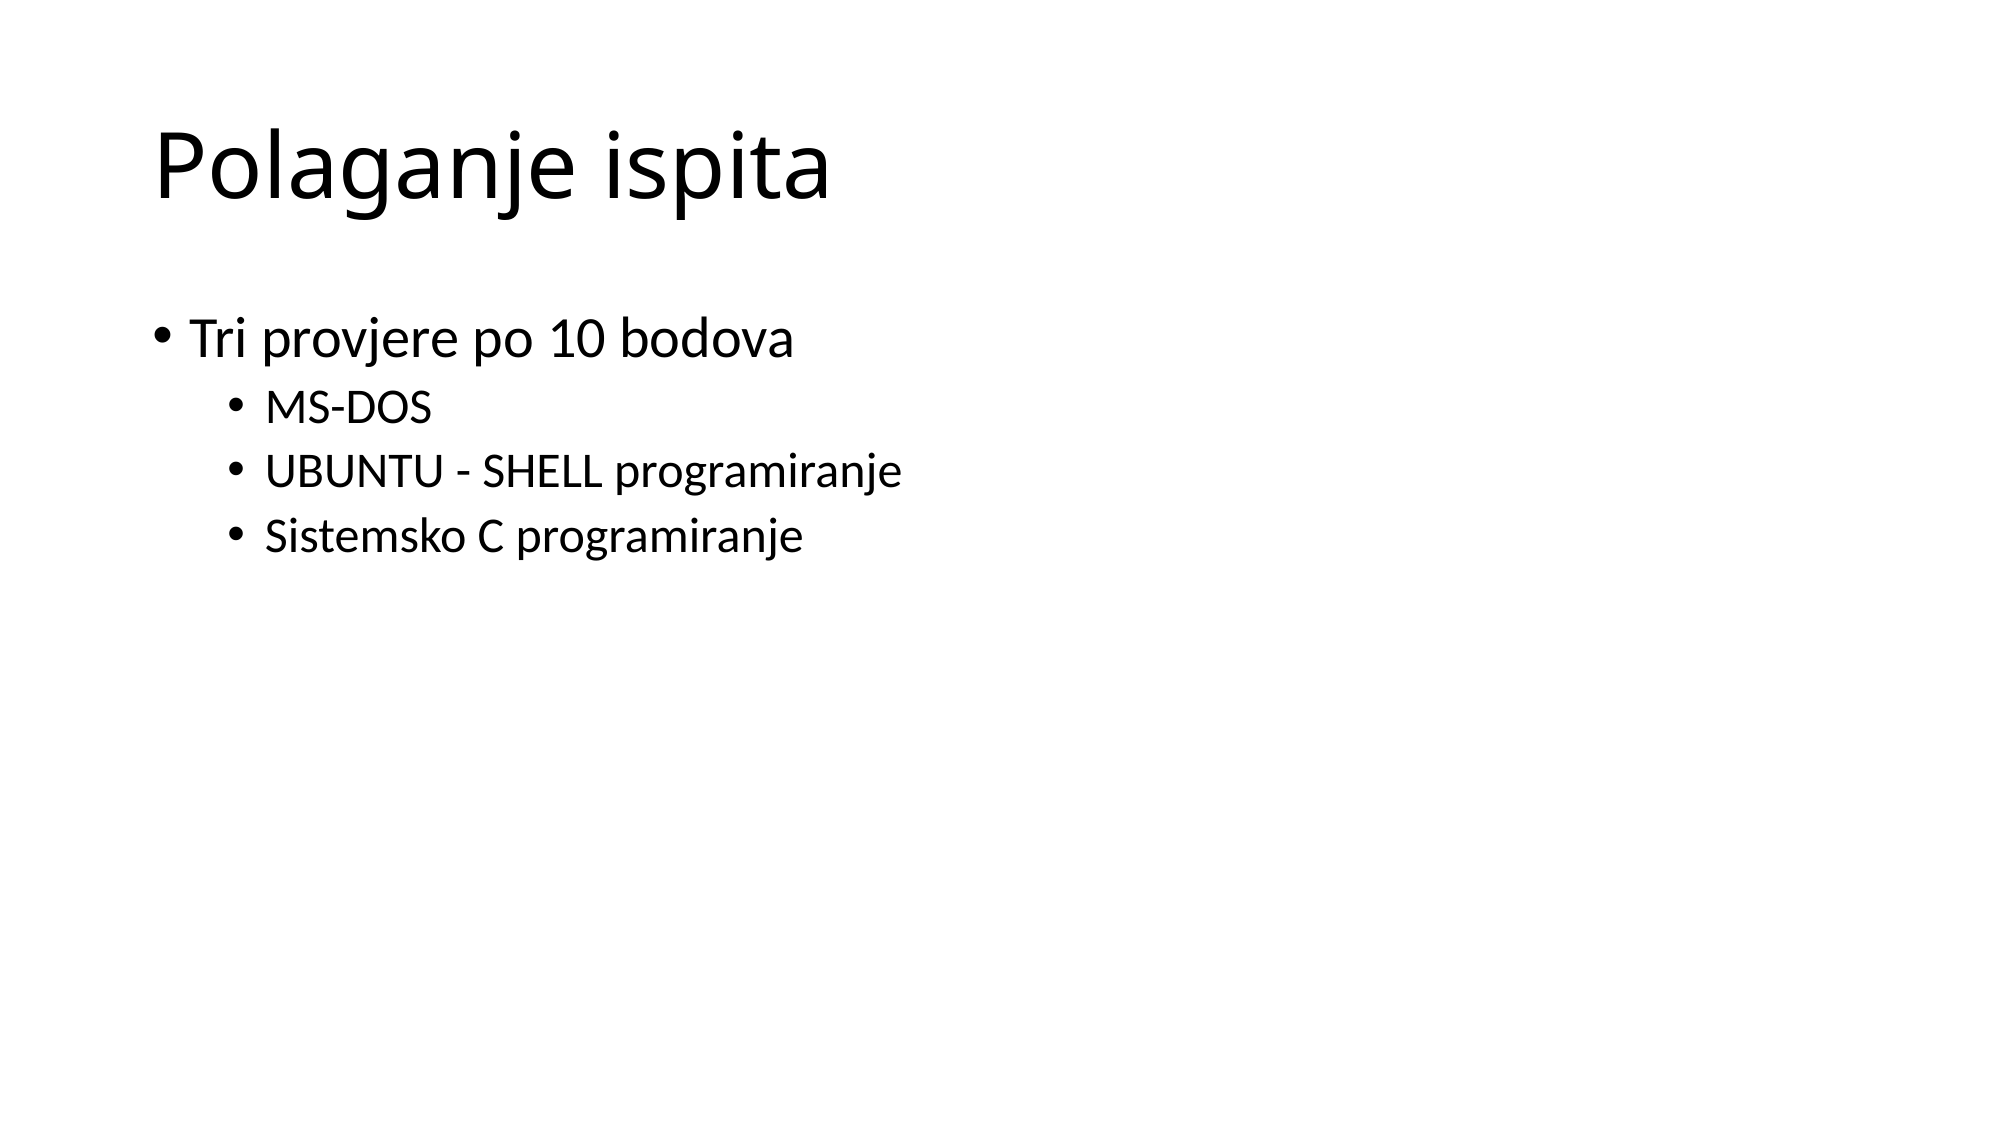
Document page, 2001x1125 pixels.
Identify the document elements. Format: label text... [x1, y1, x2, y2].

title Polaganje ispita [137, 59, 1863, 278]
list Tri provjere po 10 bodova MS-DOS UBUNTU - SHELL programiranje Sistemsko C programiranje [137, 299, 1863, 1014]
